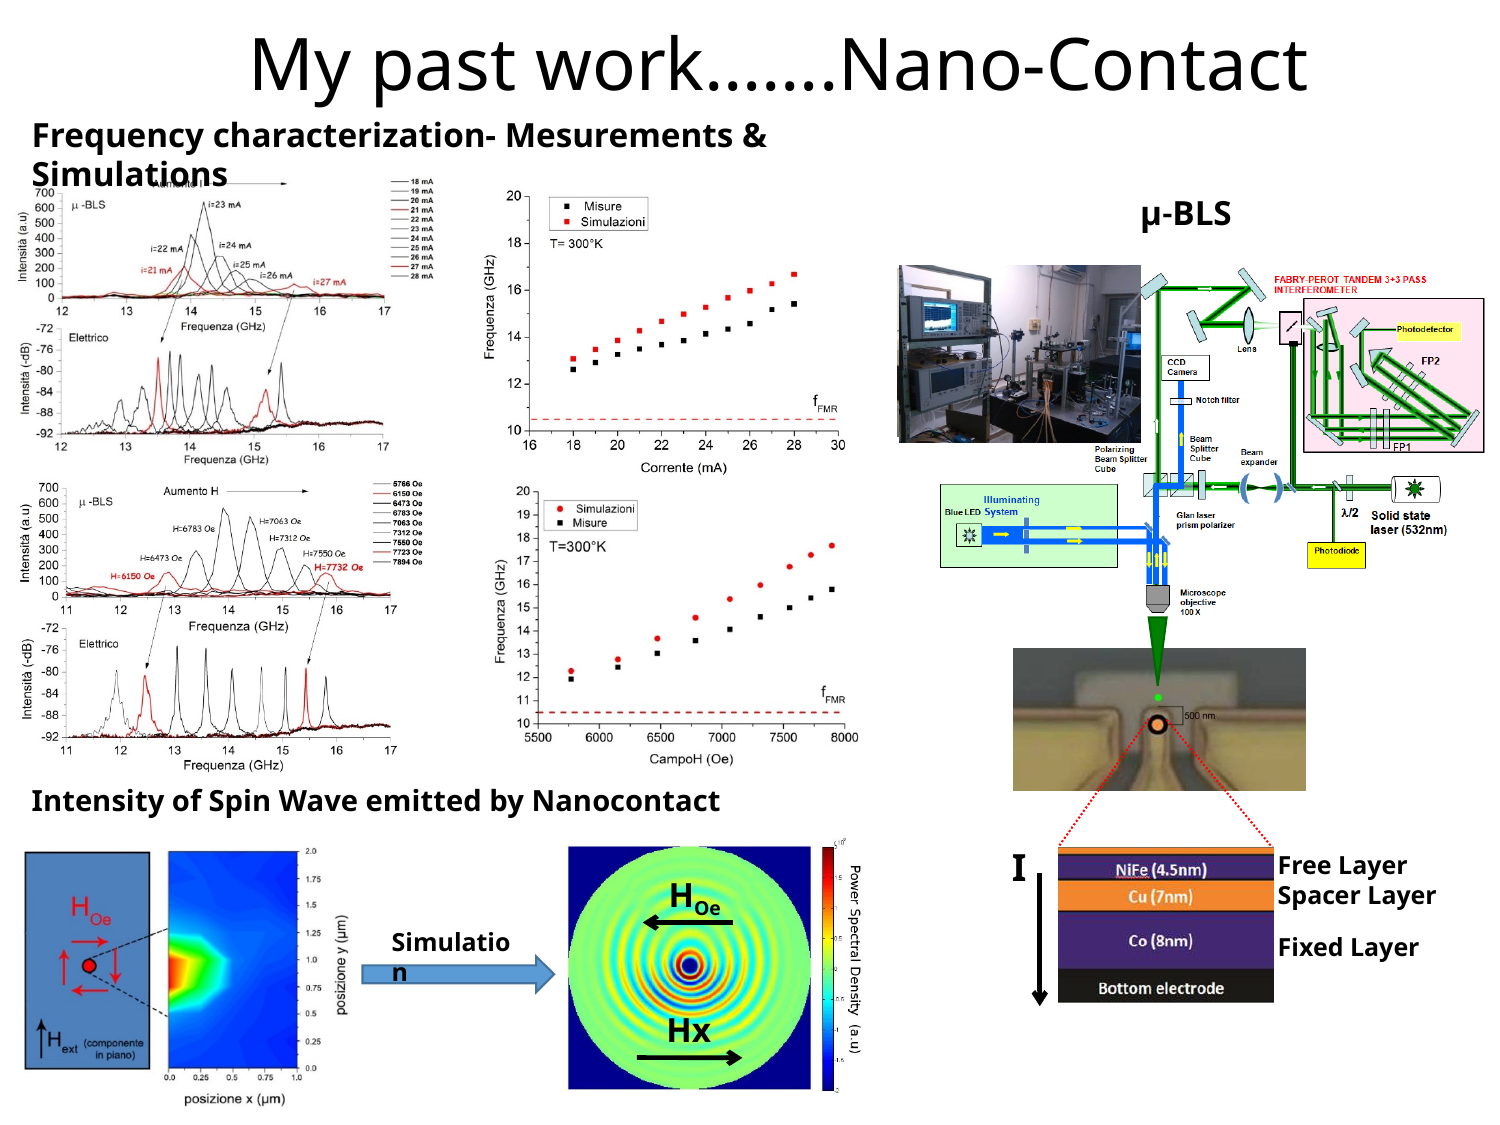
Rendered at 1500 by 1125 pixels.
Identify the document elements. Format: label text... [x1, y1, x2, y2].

picture [479, 186, 847, 476]
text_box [1058, 718, 1149, 847]
picture [1013, 648, 1306, 791]
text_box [1165, 718, 1274, 847]
text_box [365, 964, 376, 985]
picture [14, 176, 434, 466]
text_box μ-BLS [1085, 184, 1287, 240]
text_box Intensity of Spin Wave emitted by Nanocontact [16, 775, 845, 825]
picture [16, 478, 423, 773]
text_box Free Layer [1274, 842, 1465, 872]
picture [1058, 847, 1274, 1003]
title My past work…….Nano-Contact [141, 19, 1436, 115]
text_box [1148, 620, 1168, 648]
text_box Fixed Layer [1274, 923, 1465, 969]
picture [556, 831, 867, 1098]
text_box Spacer Layer [1274, 872, 1465, 917]
text_box [532, 953, 556, 995]
picture [892, 265, 1490, 620]
text_box Simulation [376, 919, 532, 994]
text_box Frequency characterization- Mesurements & Simulations [16, 106, 967, 201]
picture [490, 482, 860, 767]
picture [19, 828, 365, 1121]
text_box I [997, 836, 1056, 897]
